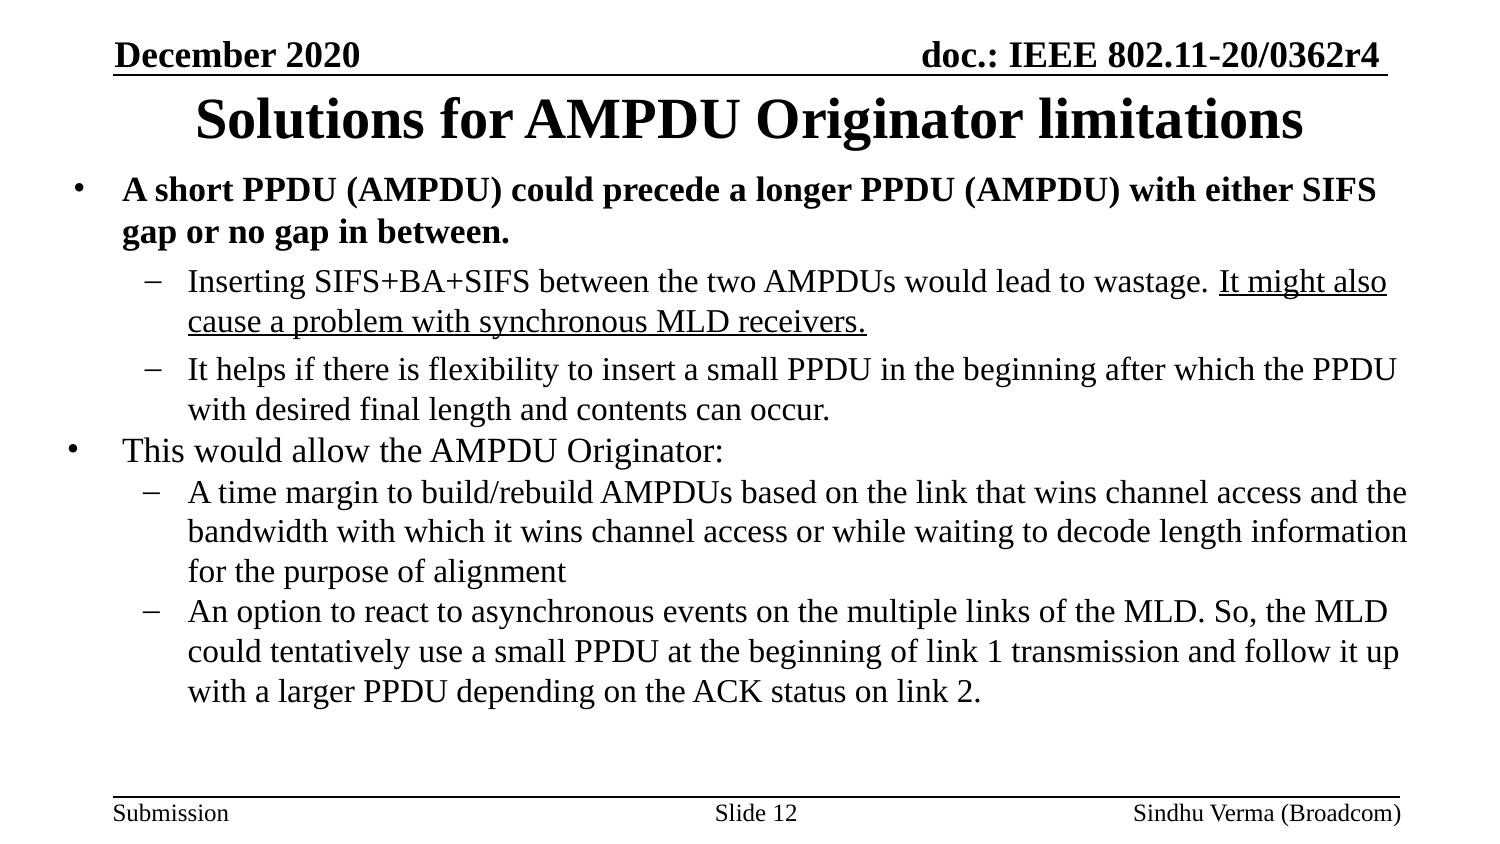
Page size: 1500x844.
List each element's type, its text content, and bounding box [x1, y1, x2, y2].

title Solutions for AMPDU Originator limitations [112, 71, 1388, 159]
footer Sindhu Verma (Broadcom) [1087, 796, 1402, 820]
slide_number Slide 12 [712, 796, 800, 820]
list A short PPDU (AMPDU) could precede a longer PPDU (AMPDU) with either SIFS gap or no gap in between. Inserting SIFS+BA+SIFS between the two AMPDUs would lead to wastage. It might also cause a problem with synchronous MLD receivers. It helps if there is flexibility to insert a small PPDU in the beginning after which the PPDU with desired final length and contents can occur. This would allow the AMPDU Originator: A time margin to build/rebuild AMPDUs based on the link that wins channel access and the bandwidth with which it wins channel access or while waiting to decode length information for the purpose of alignment An option to react to asynchronous events on the multiple links of the MLD. So, the MLD could tentatively use a small PPDU at the beginning of link 1 transmission and follow it up with a larger PPDU depending on the ACK status on link 2. [50, 158, 1452, 773]
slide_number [114, 40, 368, 71]
